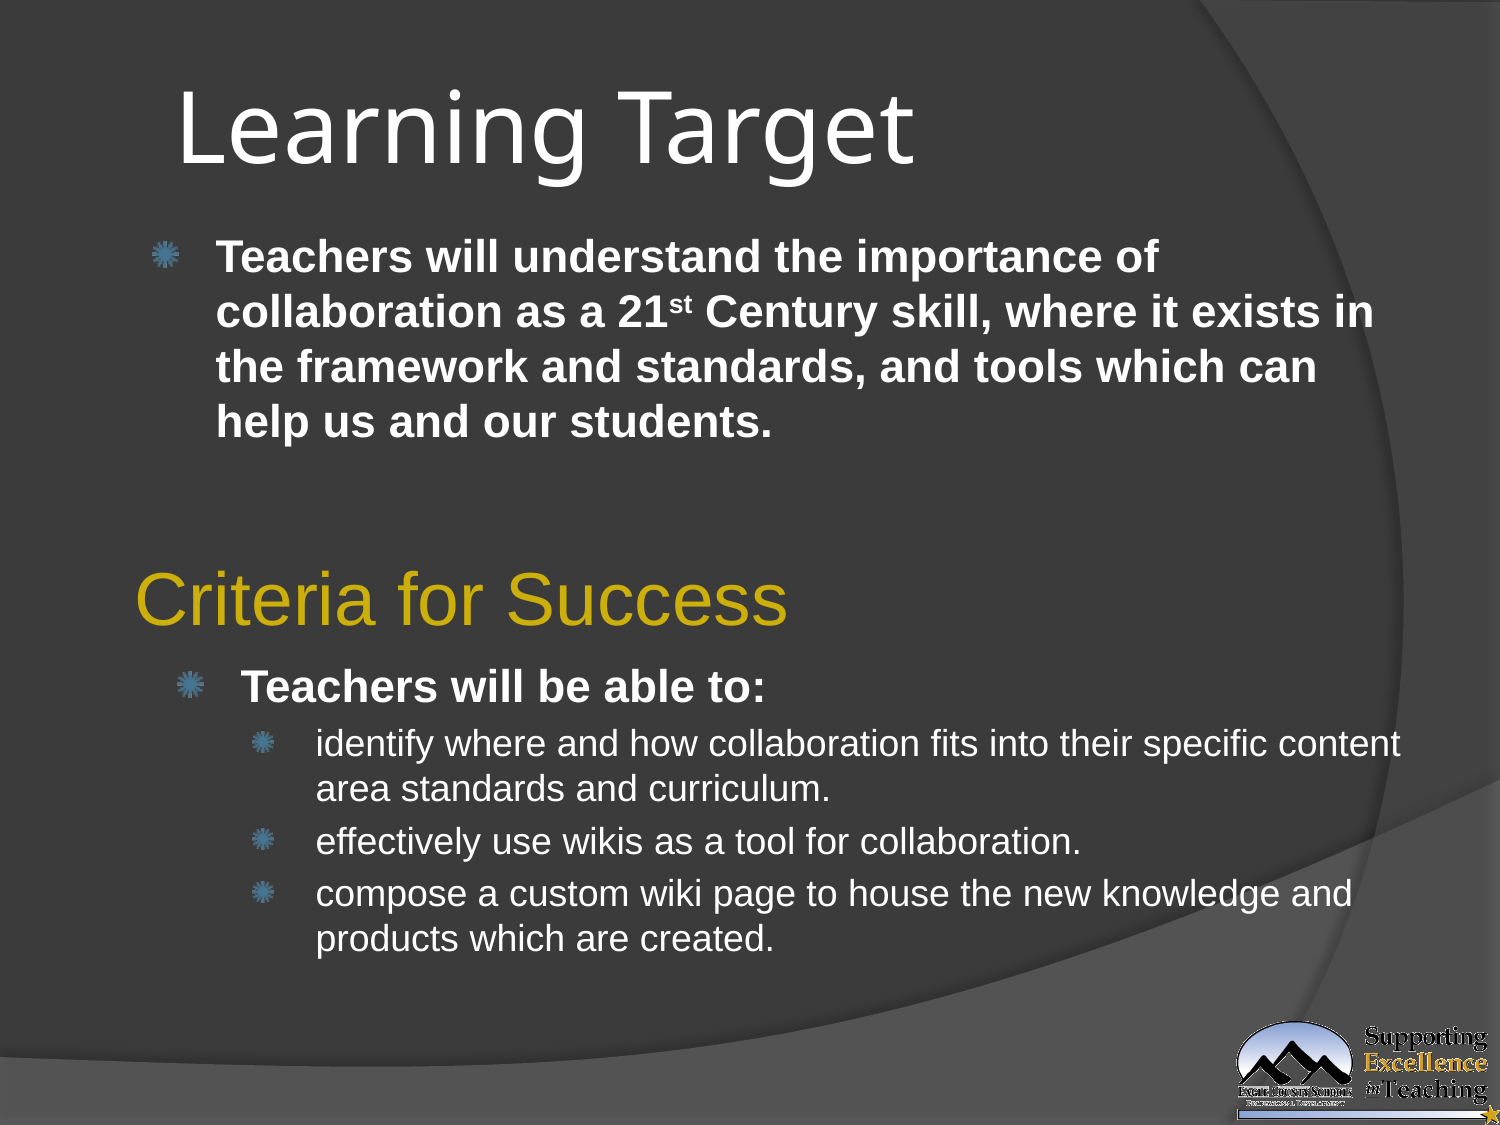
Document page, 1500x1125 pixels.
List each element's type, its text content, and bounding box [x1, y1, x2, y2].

title Learning Target [120, 0, 1380, 264]
picture [252, 881, 274, 903]
picture [252, 828, 274, 850]
picture [177, 671, 204, 698]
picture [1236, 1020, 1500, 1125]
picture [152, 241, 179, 268]
text_box Teachers will be able to: identify where and how collaboration fits into their specific content area standards and curriculum. effectively use wikis as a tool for collaboration. compose a custom wiki page to house the new knowledge and products which are created. [156, 649, 1417, 1030]
picture [252, 731, 274, 753]
text_box Criteria for Success [120, 543, 1315, 648]
list Teachers will understand the importance of collaboration as a 21st Century skill, where it exists in the framework and standards, and tools which can help us and our students. [131, 219, 1392, 544]
